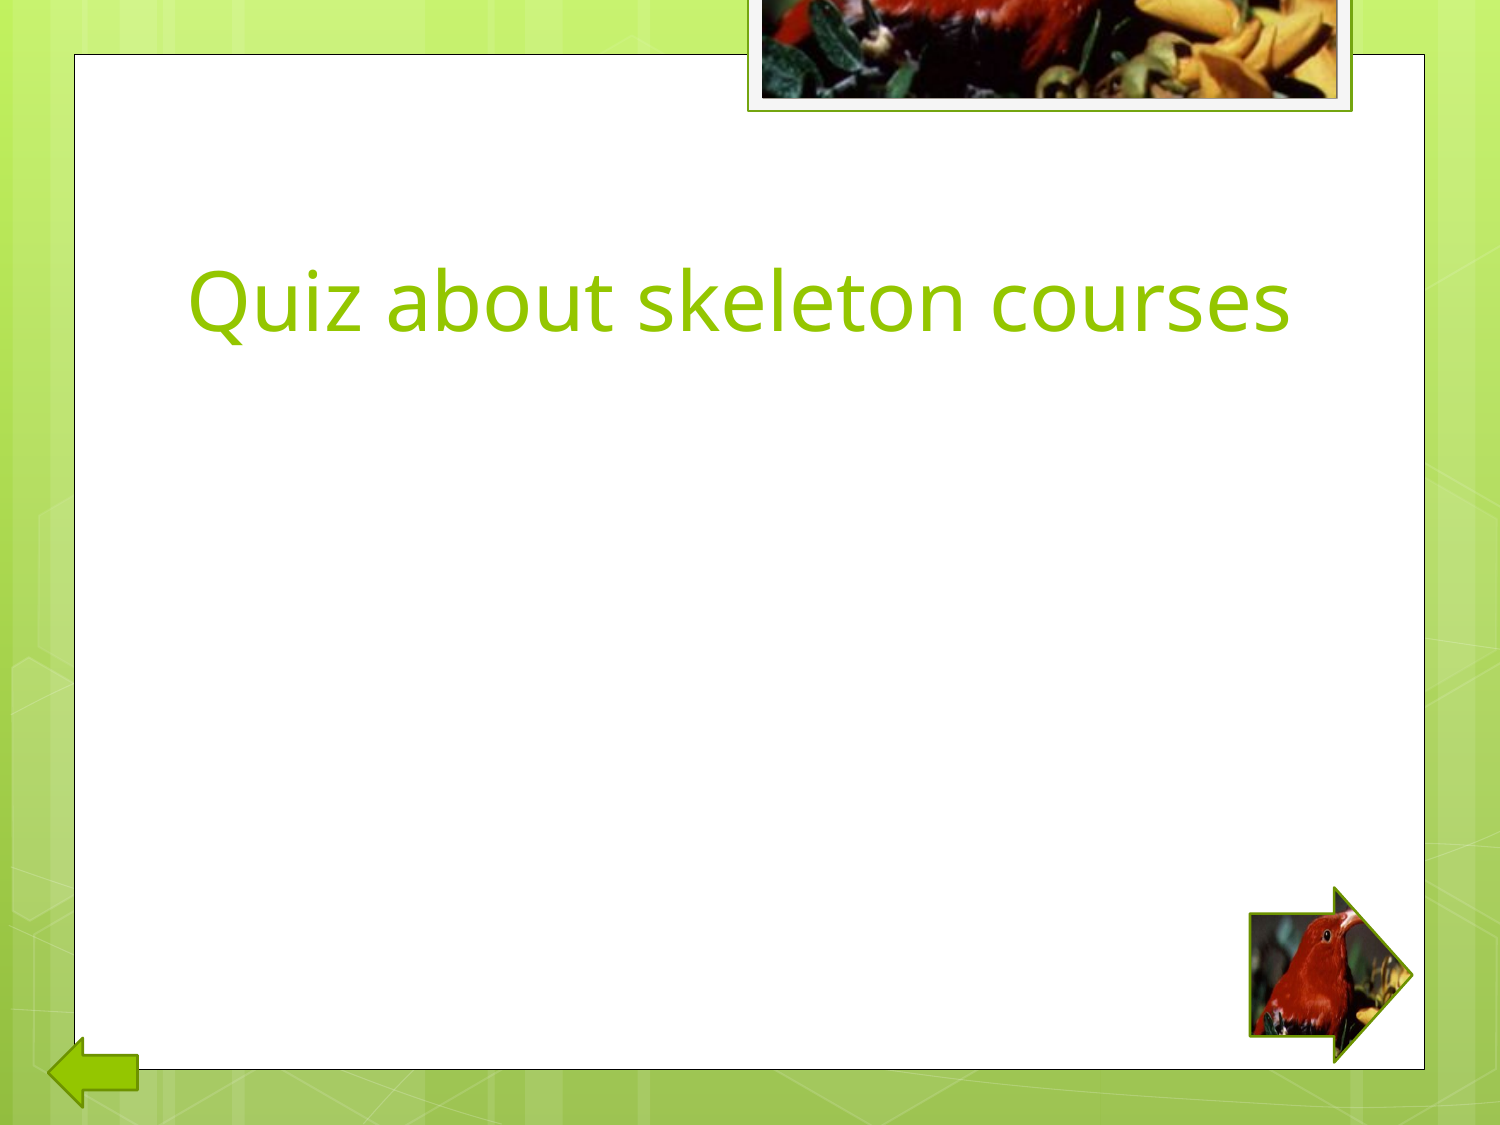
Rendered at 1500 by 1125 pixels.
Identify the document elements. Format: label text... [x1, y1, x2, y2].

text_box [47, 1036, 139, 1109]
title Quiz about skeleton courses [171, 168, 1324, 357]
text_box [1248, 886, 1414, 1064]
picture [762, 0, 1336, 99]
